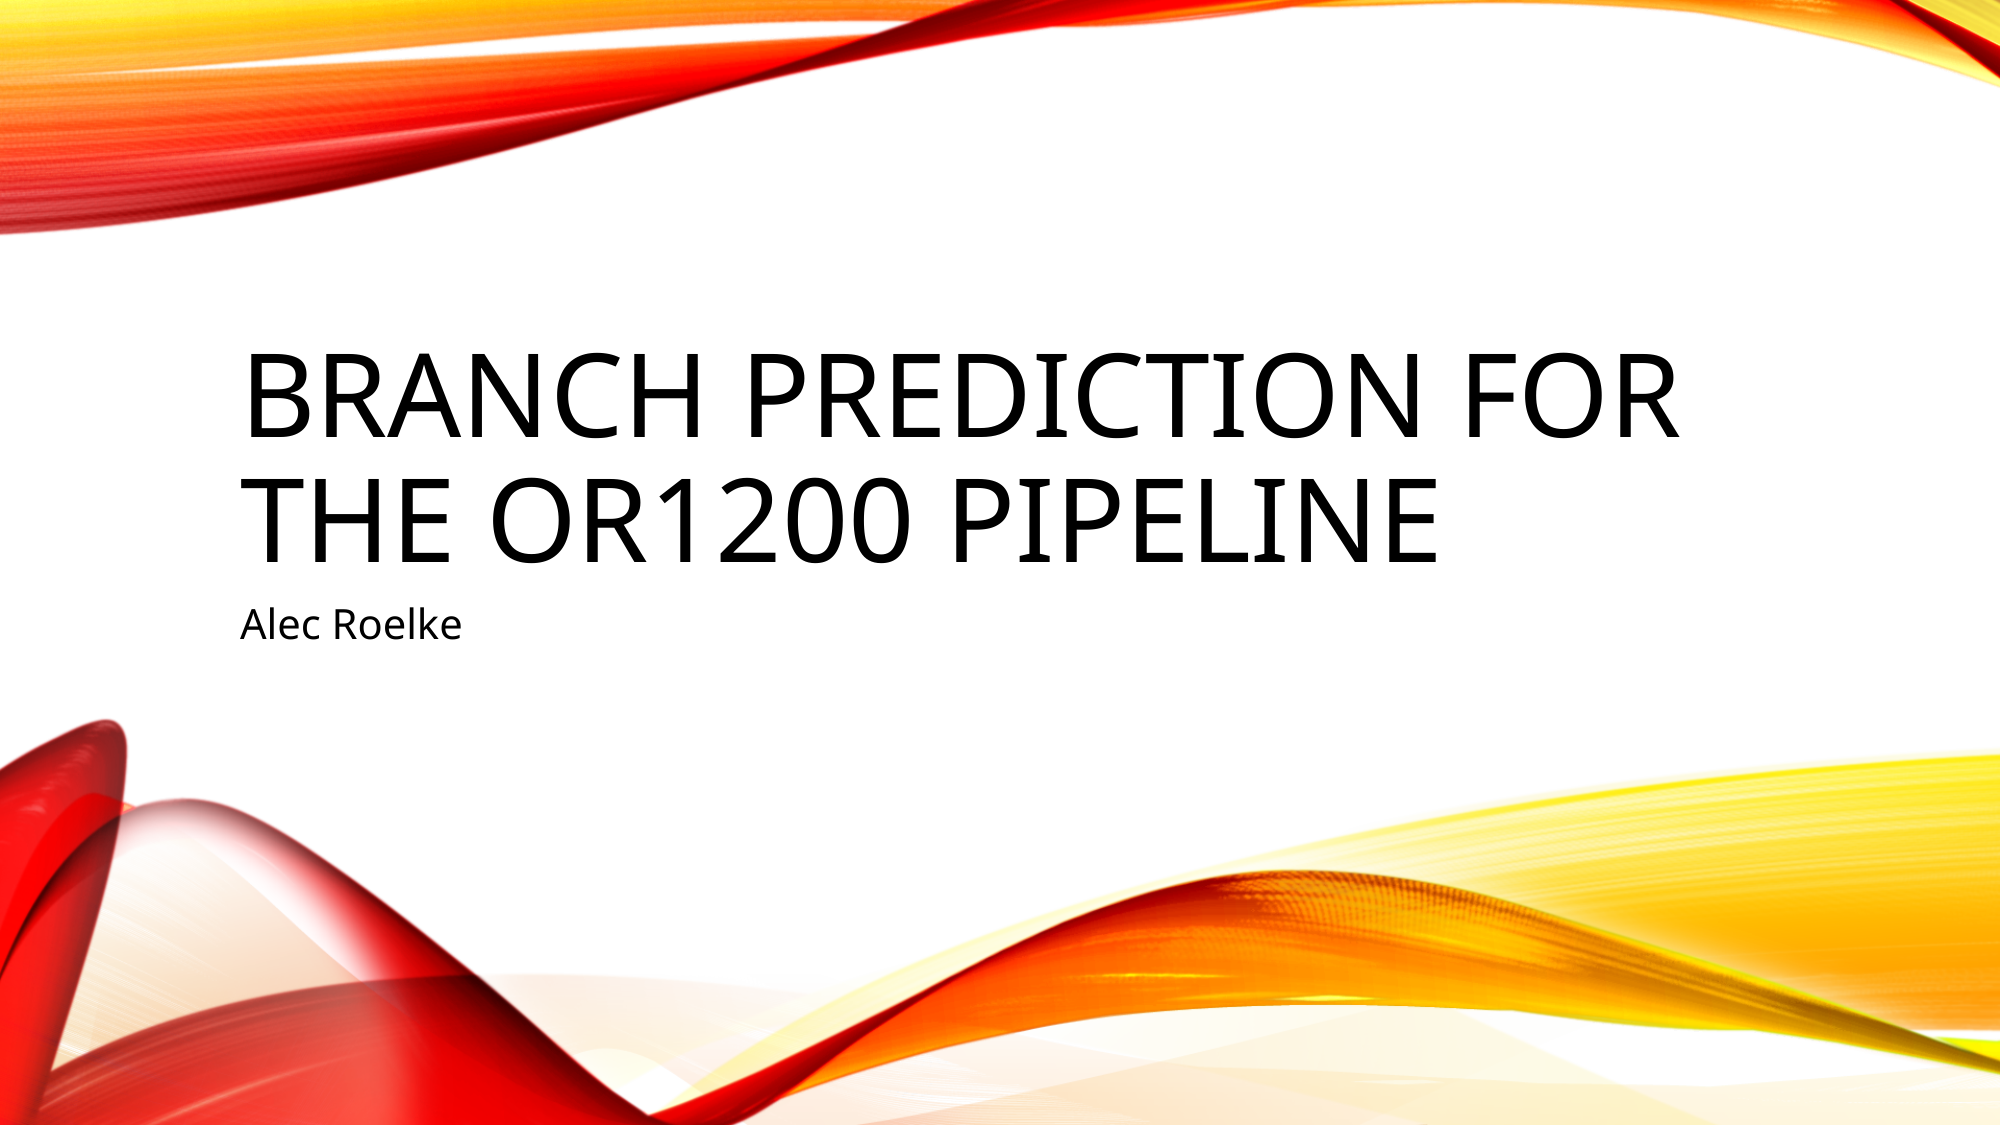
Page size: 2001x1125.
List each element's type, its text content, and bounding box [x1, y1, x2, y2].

subtitle Alec Roelke [225, 595, 1775, 709]
picture [0, 717, 2000, 1125]
picture [0, 0, 2000, 237]
title Branch Prediction for the OR1200 Pipeline [225, 295, 1775, 595]
